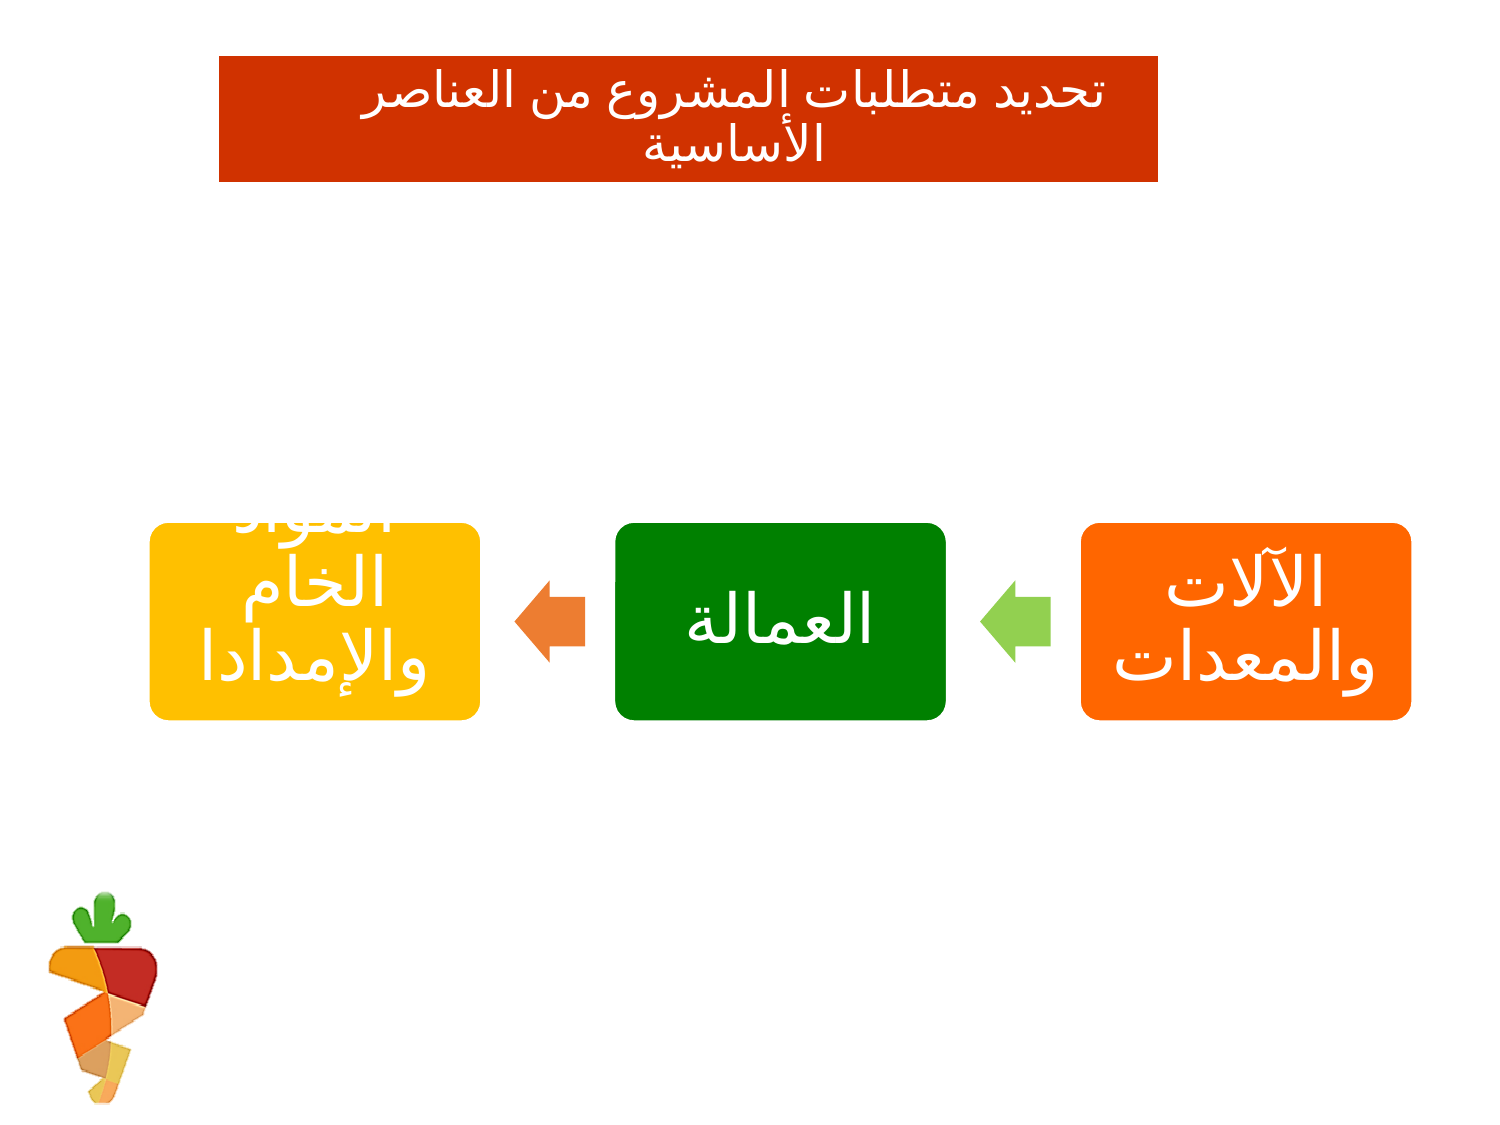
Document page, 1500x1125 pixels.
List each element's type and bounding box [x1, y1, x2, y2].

text_box [218, 54, 1159, 183]
text_box [147, 314, 1414, 929]
picture [41, 889, 163, 1105]
